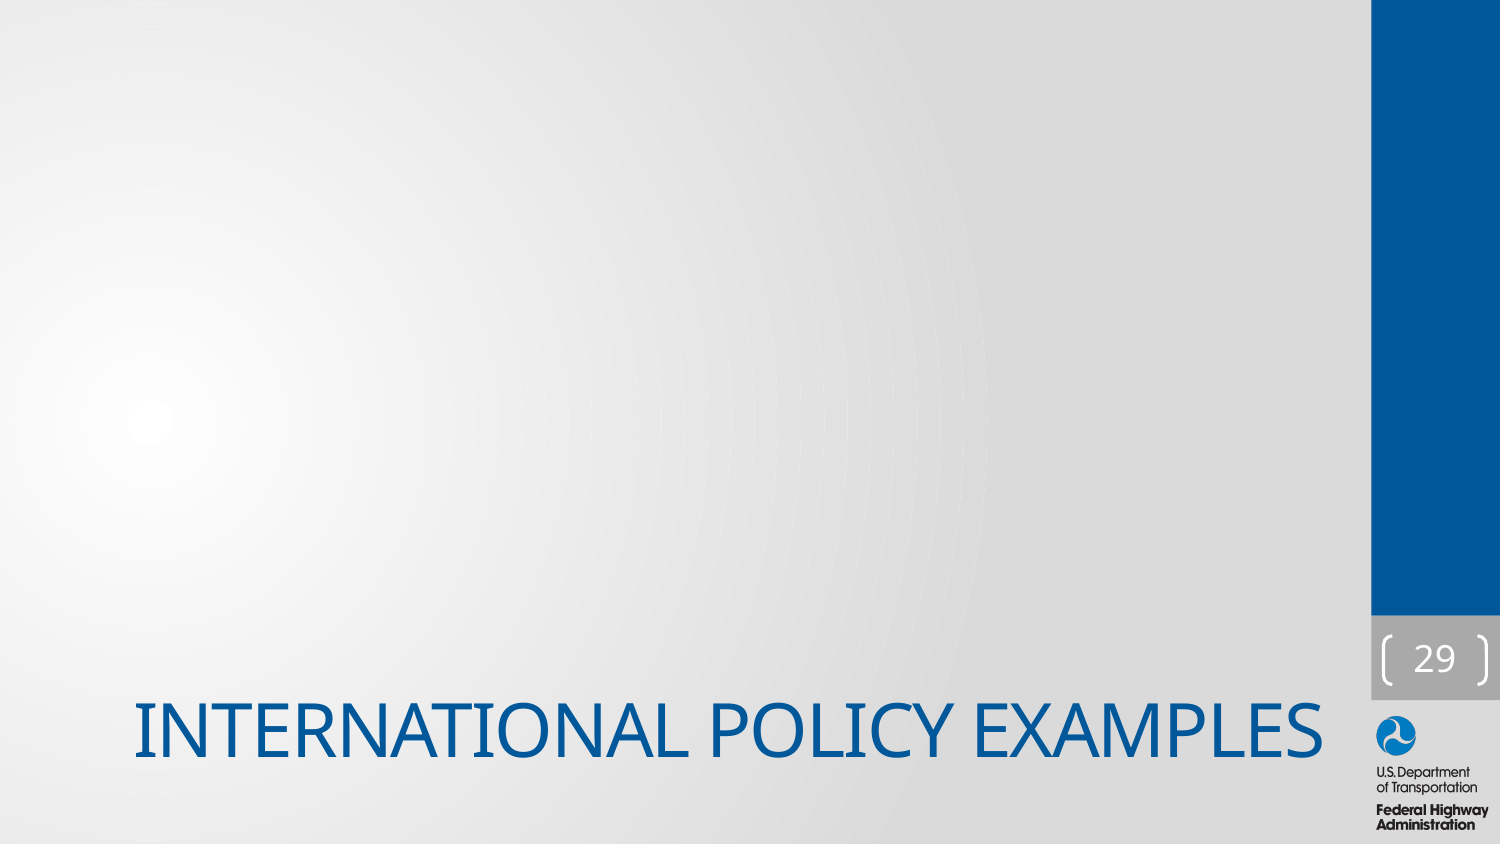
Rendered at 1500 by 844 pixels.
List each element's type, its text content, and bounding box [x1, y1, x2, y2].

title International Policy examples [118, 675, 1375, 819]
slide_number 29 [1381, 634, 1488, 687]
